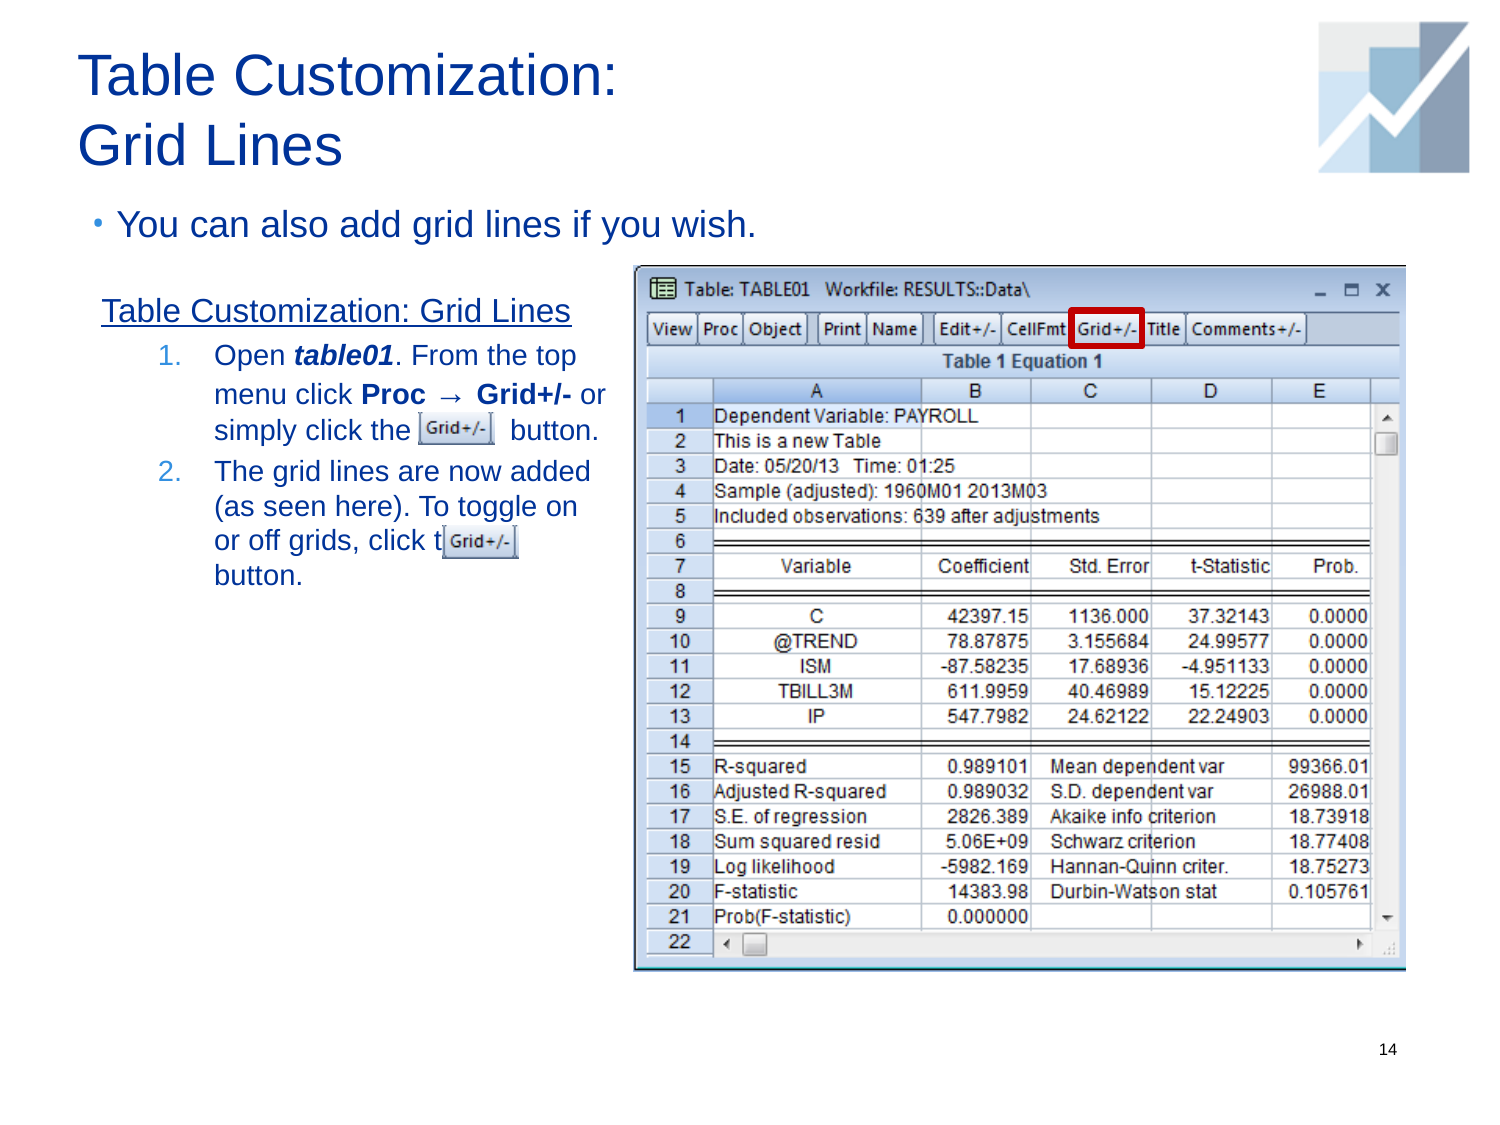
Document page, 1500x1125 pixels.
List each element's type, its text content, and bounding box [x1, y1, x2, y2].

text_box You can also add grid lines if you wish. [73, 192, 1406, 266]
title Table Customization: Grid Lines [62, 0, 1297, 185]
picture [1300, 11, 1479, 181]
picture [633, 264, 1406, 972]
text_box Table Customization: Grid Lines Open table01. From the top menu click Proc → Grid+/- or simply click the button. The grid lines are now added (as seen here). To toggle on or off grids, click the button. [20, 282, 628, 703]
picture [417, 411, 495, 446]
slide_number 14 [1262, 1015, 1413, 1067]
picture [441, 525, 520, 559]
